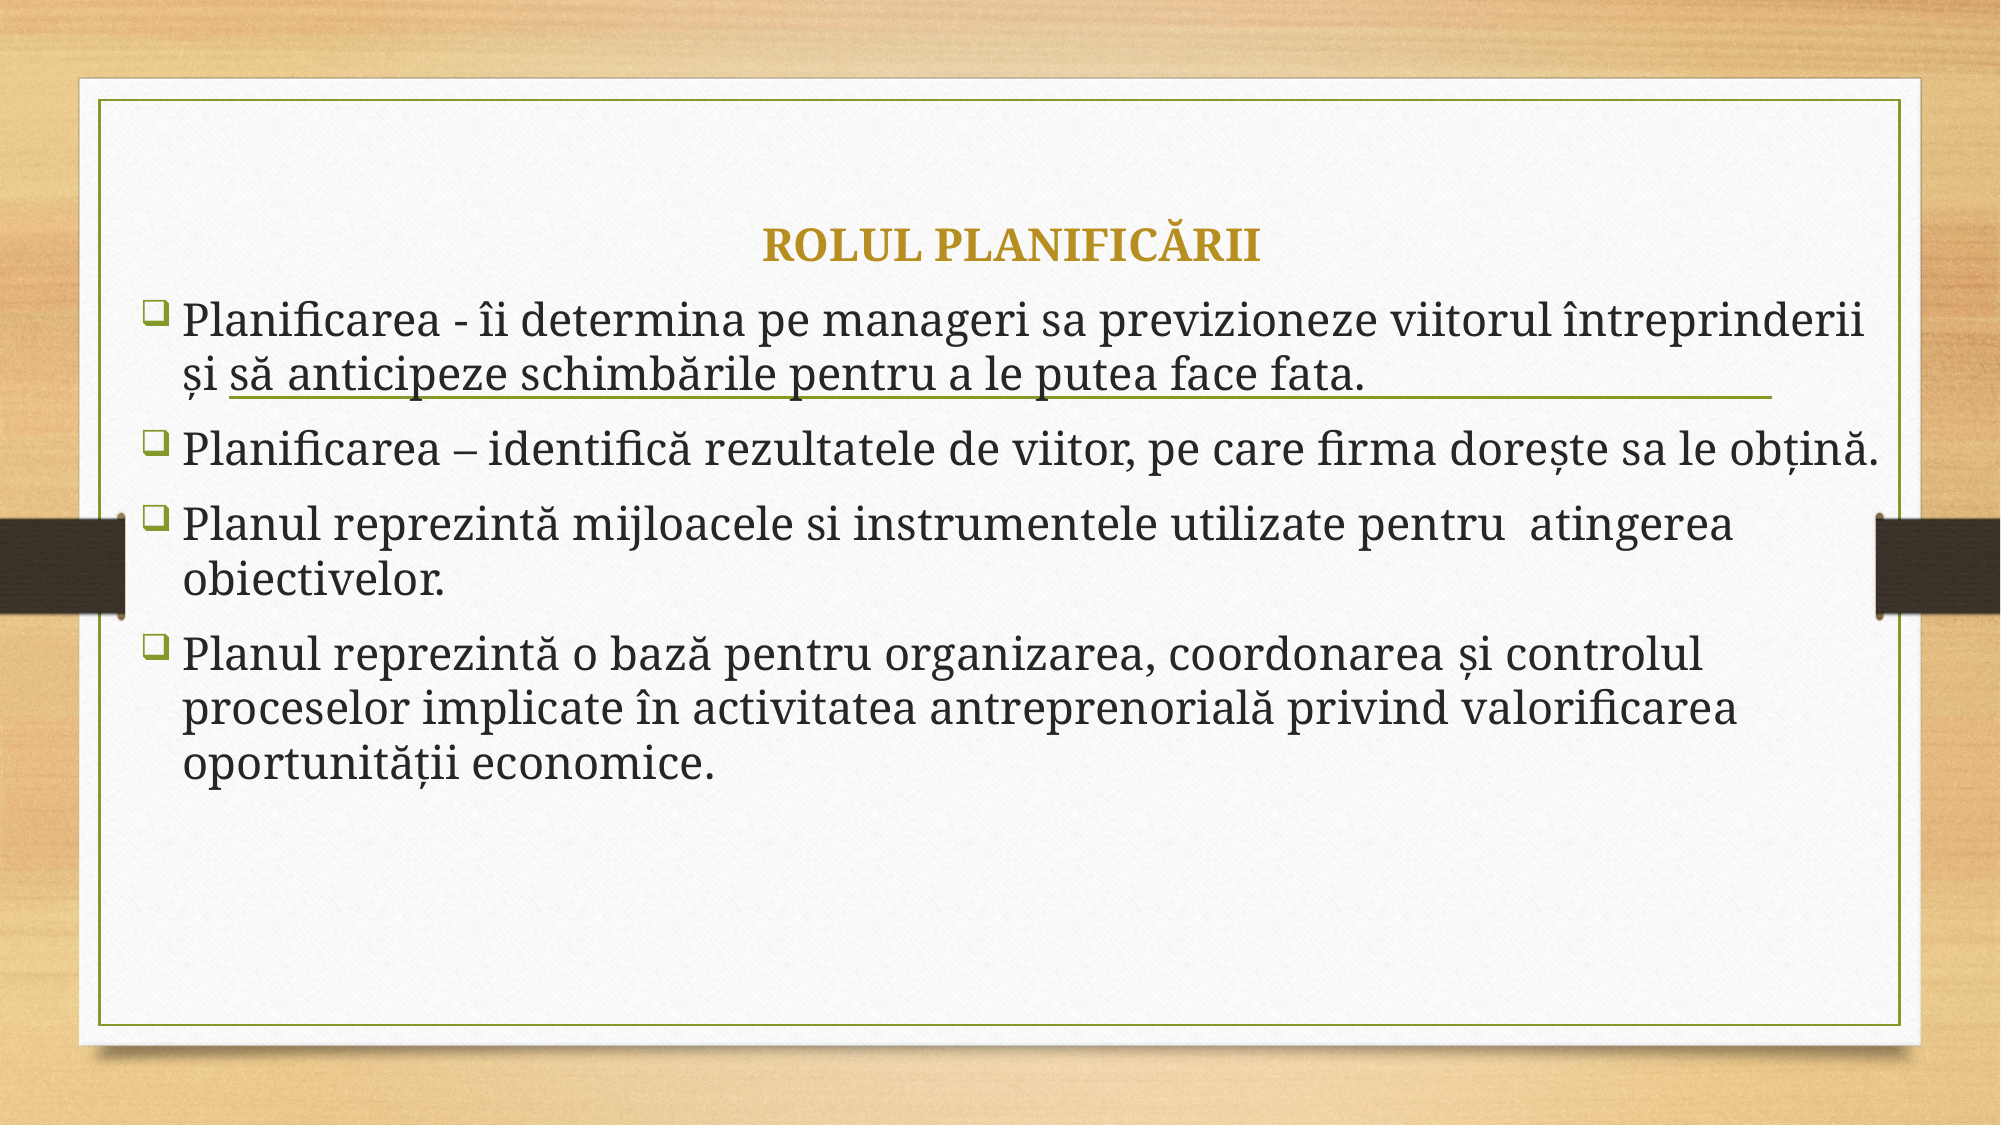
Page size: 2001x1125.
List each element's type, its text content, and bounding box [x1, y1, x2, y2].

picture [0, 0, 2001, 1125]
list ROLUL PLANIFICĂRII Planificarea - îi determina pe manageri sa previzioneze viitorul întreprinderii și să anticipeze schimbările pentru a le putea face fata. Planificarea – identifică rezultatele de viitor, pe care firma dorește sa le obțină. Planul reprezintă mijloacele si instrumentele utilizate pentru atingerea obiectivelor. Planul reprezintă o bază pentru organizarea, coordonarea şi controlul proceselor implicate în activitatea antreprenorială privind valorificarea oportunităţii economice. [125, 208, 1900, 841]
